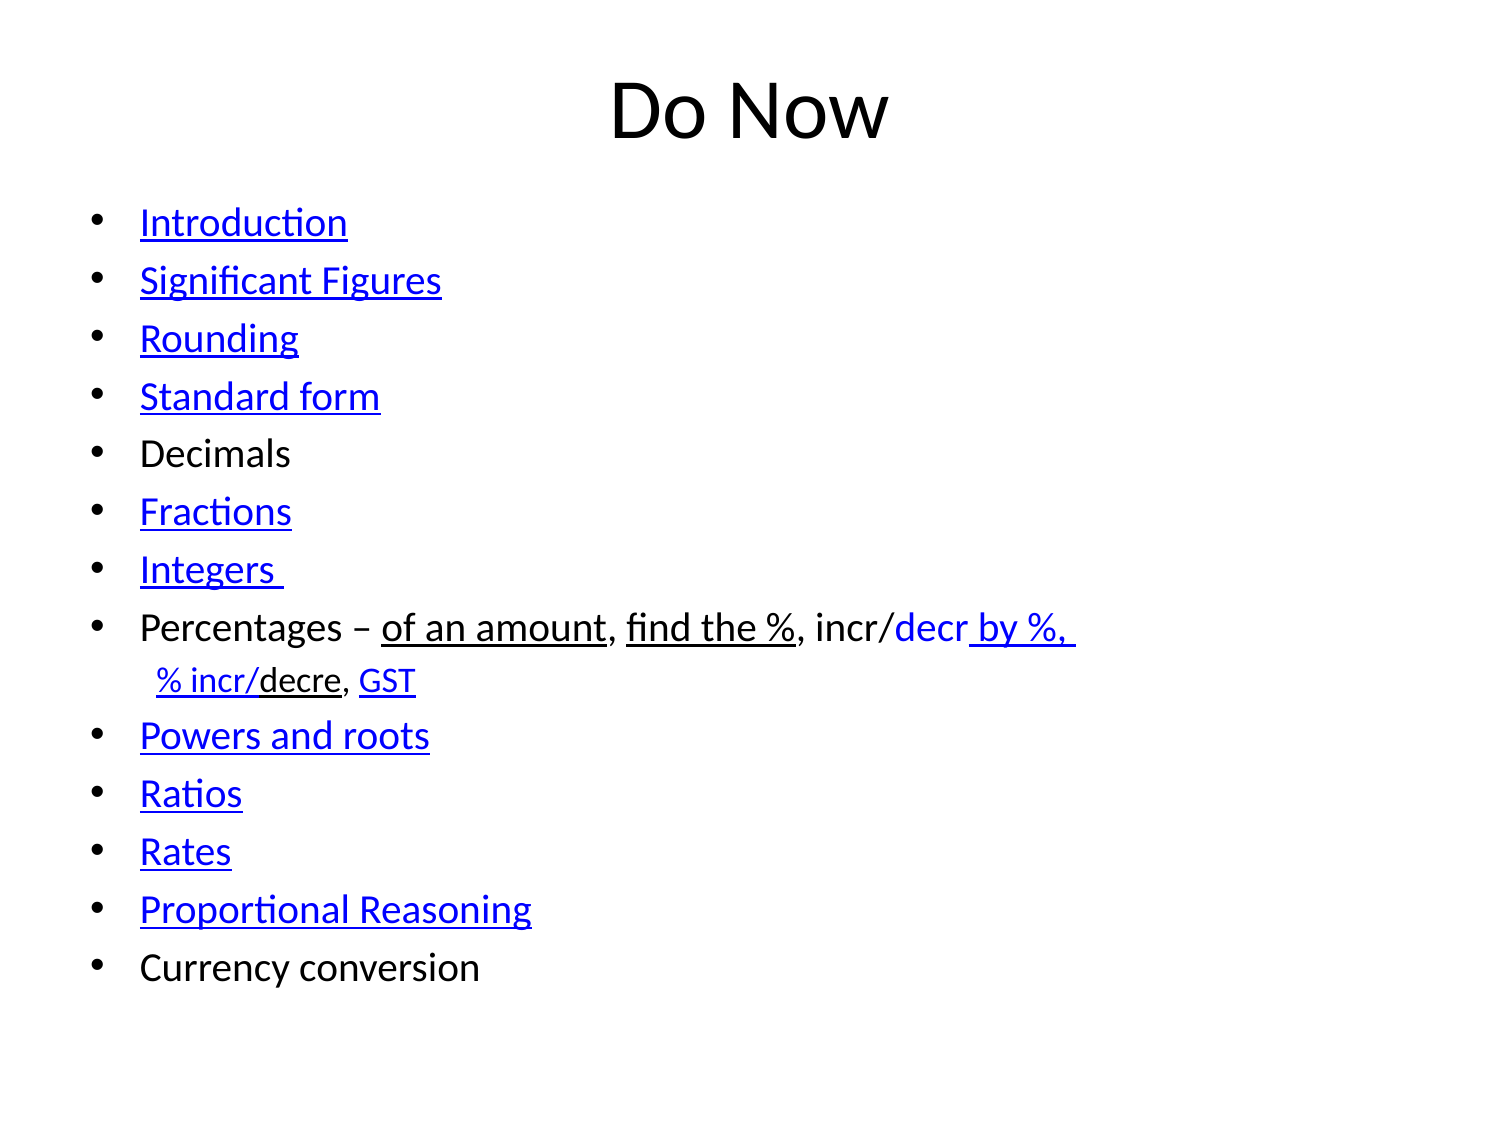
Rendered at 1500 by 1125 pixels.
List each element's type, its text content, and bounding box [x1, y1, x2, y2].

list Introduction Significant Figures Rounding Standard form Decimals Fractions Integers Percentages – of an amount, find the %, incr/decr by %, % incr/decre, GST Powers and roots Ratios Rates Proportional Reasoning Currency conversion [75, 187, 1425, 1005]
title Do Now [75, 45, 1425, 164]
